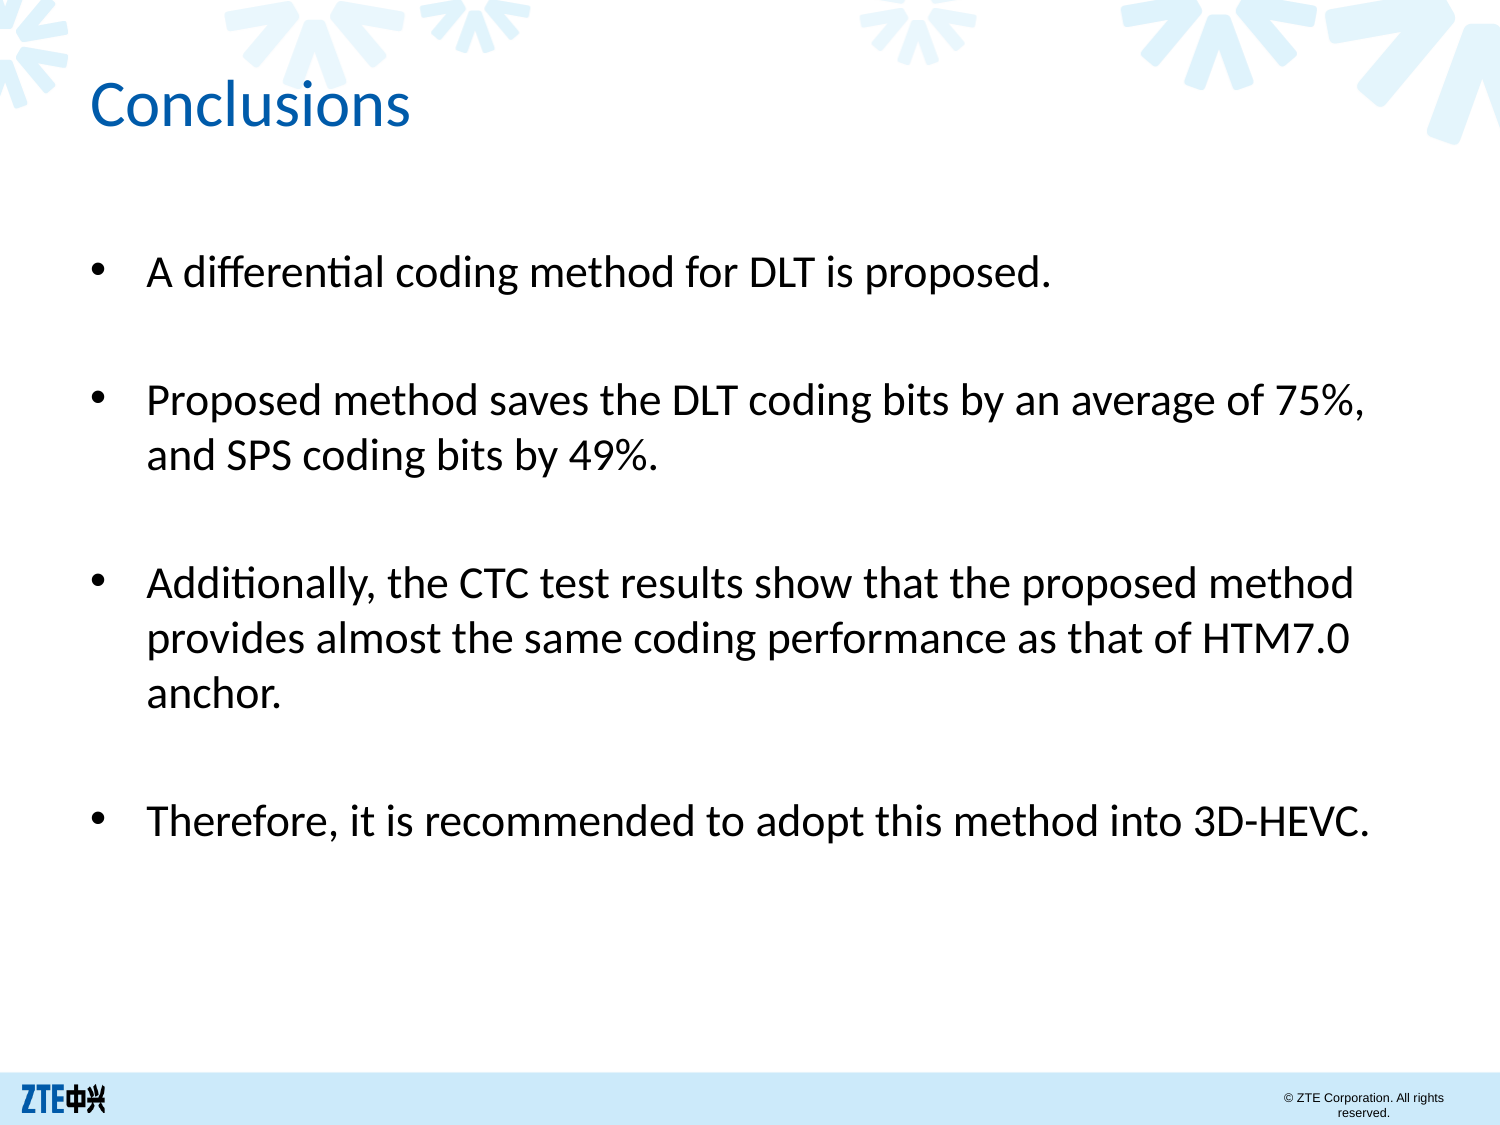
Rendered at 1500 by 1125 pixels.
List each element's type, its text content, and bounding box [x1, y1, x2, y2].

list A differential coding method for DLT is proposed. Proposed method saves the DLT coding bits by an average of 75%, and SPS coding bits by 49%. Additionally, the CTC test results show that the proposed method provides almost the same coding performance as that of HTM7.0 anchor. Therefore, it is recommended to adopt this method into 3D-HEVC. [75, 233, 1425, 1057]
title Conclusions [75, 25, 1425, 175]
picture [0, 0, 1500, 1125]
